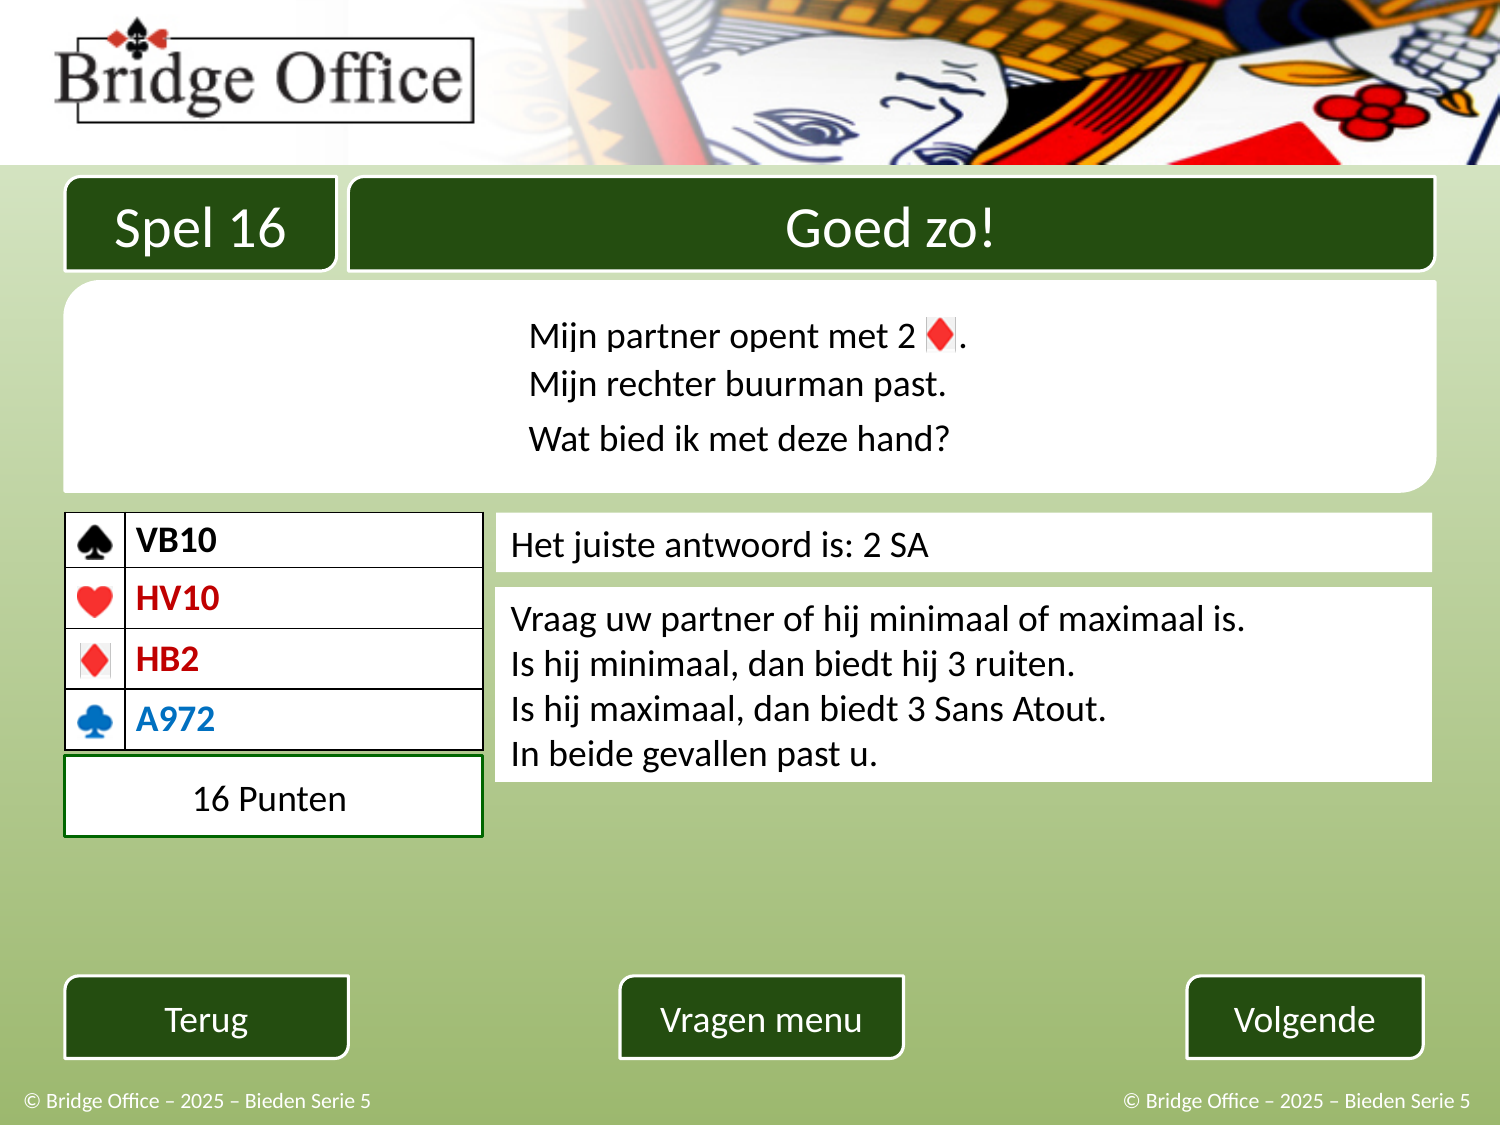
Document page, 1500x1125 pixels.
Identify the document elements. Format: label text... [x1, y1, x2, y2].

text_box 16 Punten [63, 754, 484, 838]
picture [77, 585, 114, 618]
table_header VB10 [126, 513, 482, 567]
table_cell [66, 568, 124, 628]
picture [0, 0, 1500, 166]
text_box © Bridge Office – 2025 – Bieden Serie 5 [8, 1079, 393, 1121]
table_cell HB2 [126, 629, 482, 688]
text_box Vragen menu [618, 974, 906, 1061]
text_box Vraag uw partner of hij minimaal of maximaal is. Is hij minimaal, dan biedt hij 3 ruiten. Is hij maximaal, dan biedt 3 Sans Atout. In beide gevallen past u. [495, 587, 1432, 782]
text_box Volgende [1185, 974, 1425, 1061]
table_cell [66, 629, 124, 688]
text_box Het juiste antwoord is: 2 SA [496, 512, 1433, 573]
text_box Terug [63, 974, 350, 1061]
text_box [63, 280, 1437, 493]
text_box Spel 16 [63, 179, 339, 273]
text_box Goed zo! [346, 179, 1437, 273]
text_box © Bridge Office – 2025 – Bieden Serie 5 [1107, 1079, 1500, 1121]
table_cell [66, 690, 124, 749]
text_box Mijn partner opent met 2 . [513, 303, 1022, 364]
text_box Wat bied ik met deze hand? [513, 406, 987, 467]
text_box Mijn rechter buurman past. [513, 352, 987, 406]
picture [77, 703, 114, 740]
picture [77, 643, 114, 679]
picture [77, 524, 114, 561]
table_cell HV10 [126, 568, 482, 628]
table_header [66, 513, 124, 567]
picture [922, 317, 959, 353]
table_cell A972 [126, 690, 482, 749]
